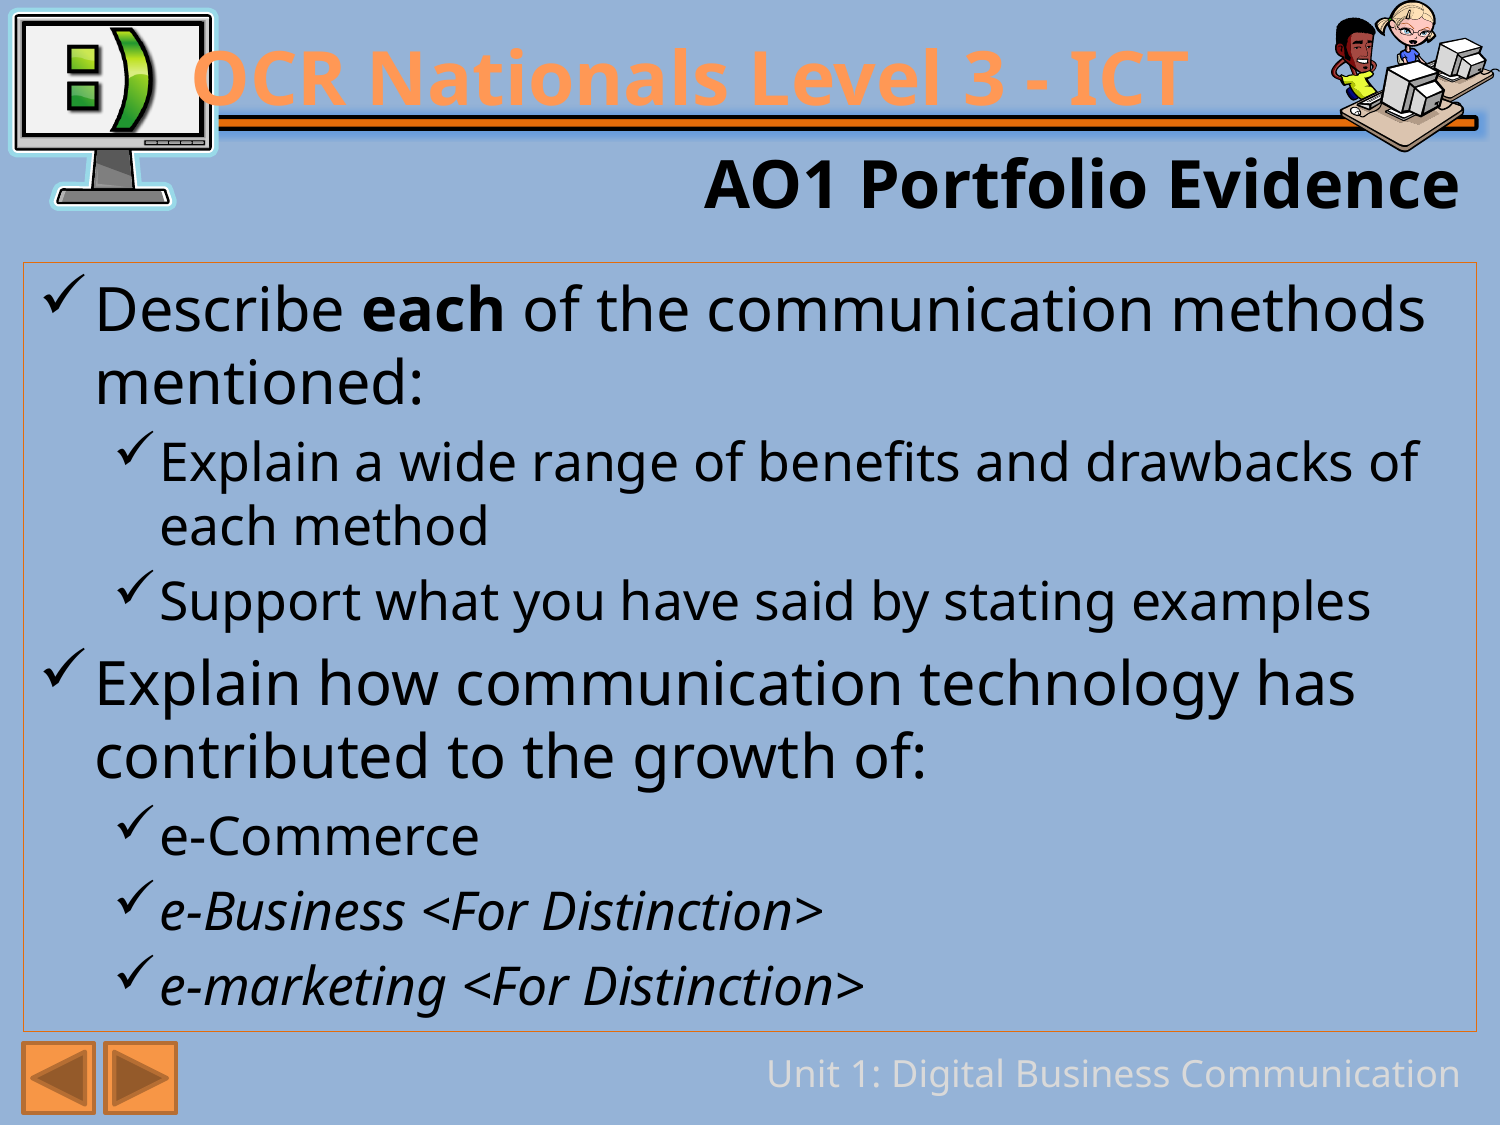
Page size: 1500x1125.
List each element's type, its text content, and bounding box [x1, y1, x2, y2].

list Describe each of the communication methods mentioned: Explain a wide range of benefits and drawbacks of each method Support what you have said by stating examples Explain how communication technology has contributed to the growth of: e-Commerce e-Business <For Distinction> e-marketing <For Distinction> [23, 262, 1477, 1032]
title AO1 Portfolio Evidence [187, 117, 1477, 247]
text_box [1321, 0, 1500, 153]
picture [48, 21, 172, 139]
